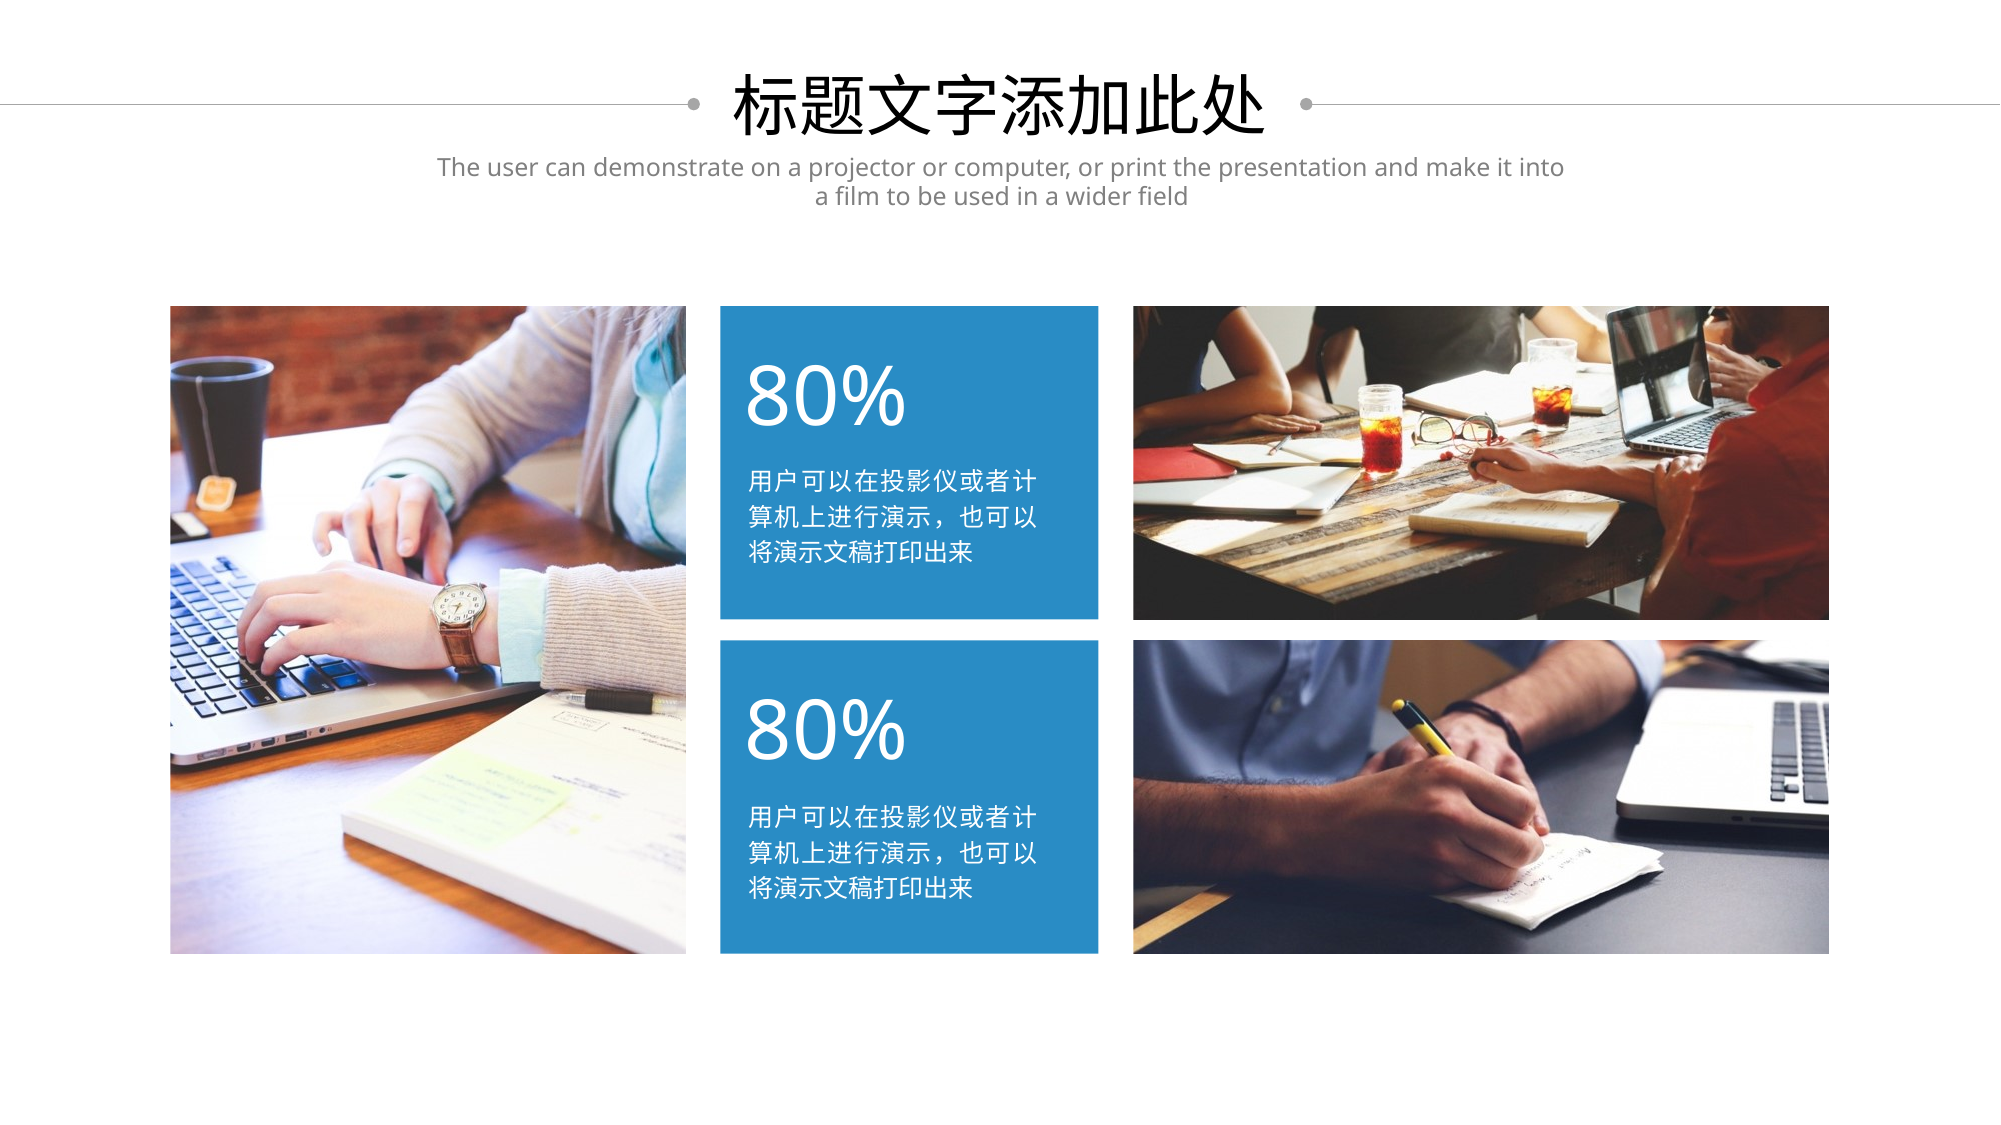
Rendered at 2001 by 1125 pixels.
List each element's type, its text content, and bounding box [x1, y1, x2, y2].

text_box The user can demonstrate on a projector or computer, or print the presentation and make it into a film to be used in a wider field [412, 143, 1592, 219]
text_box 标题文字添加此处 [718, 56, 1282, 143]
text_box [720, 306, 1099, 954]
picture [170, 306, 686, 954]
picture [1133, 640, 1829, 954]
picture [1133, 306, 1829, 620]
